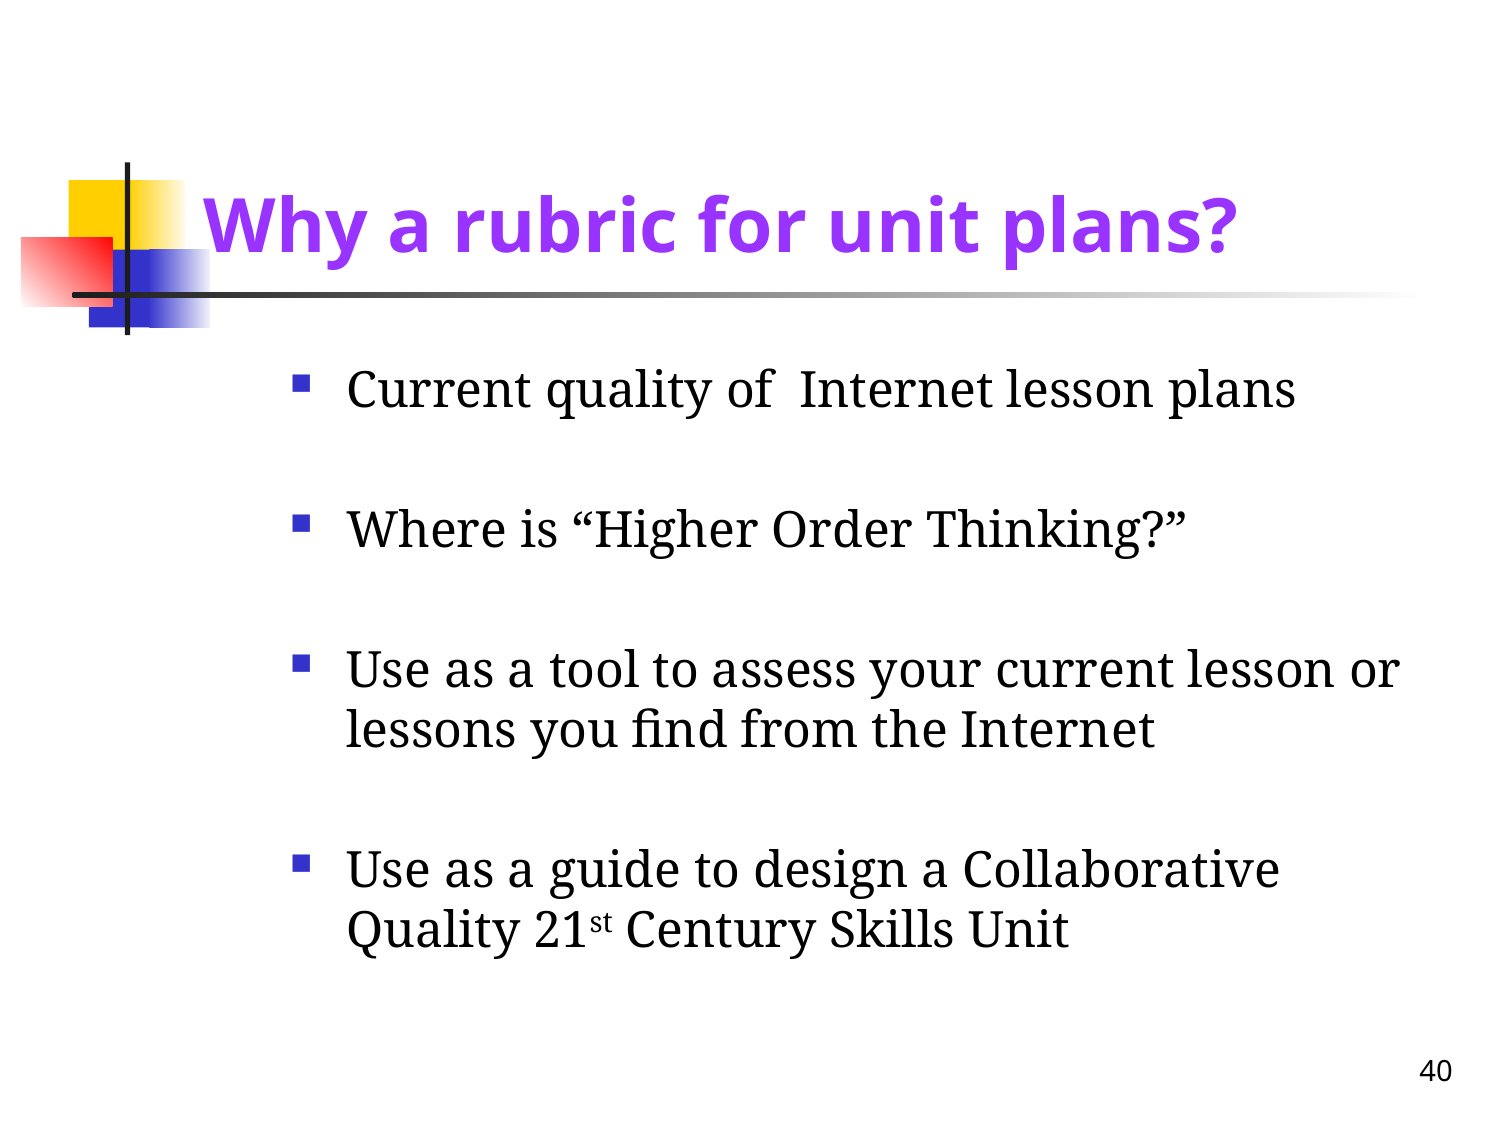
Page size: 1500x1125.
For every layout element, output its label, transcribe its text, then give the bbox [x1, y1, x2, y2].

title Why a rubric for unit plans? [188, 34, 1468, 276]
slide_number 40 [1154, 1023, 1468, 1100]
list Current quality of Internet lesson plans Where is “Higher Order Thinking?” Use as a tool to assess your current lesson or lessons you find from the Internet Use as a guide to design a Collaborative Quality 21st Century Skills Unit [274, 349, 1424, 1001]
